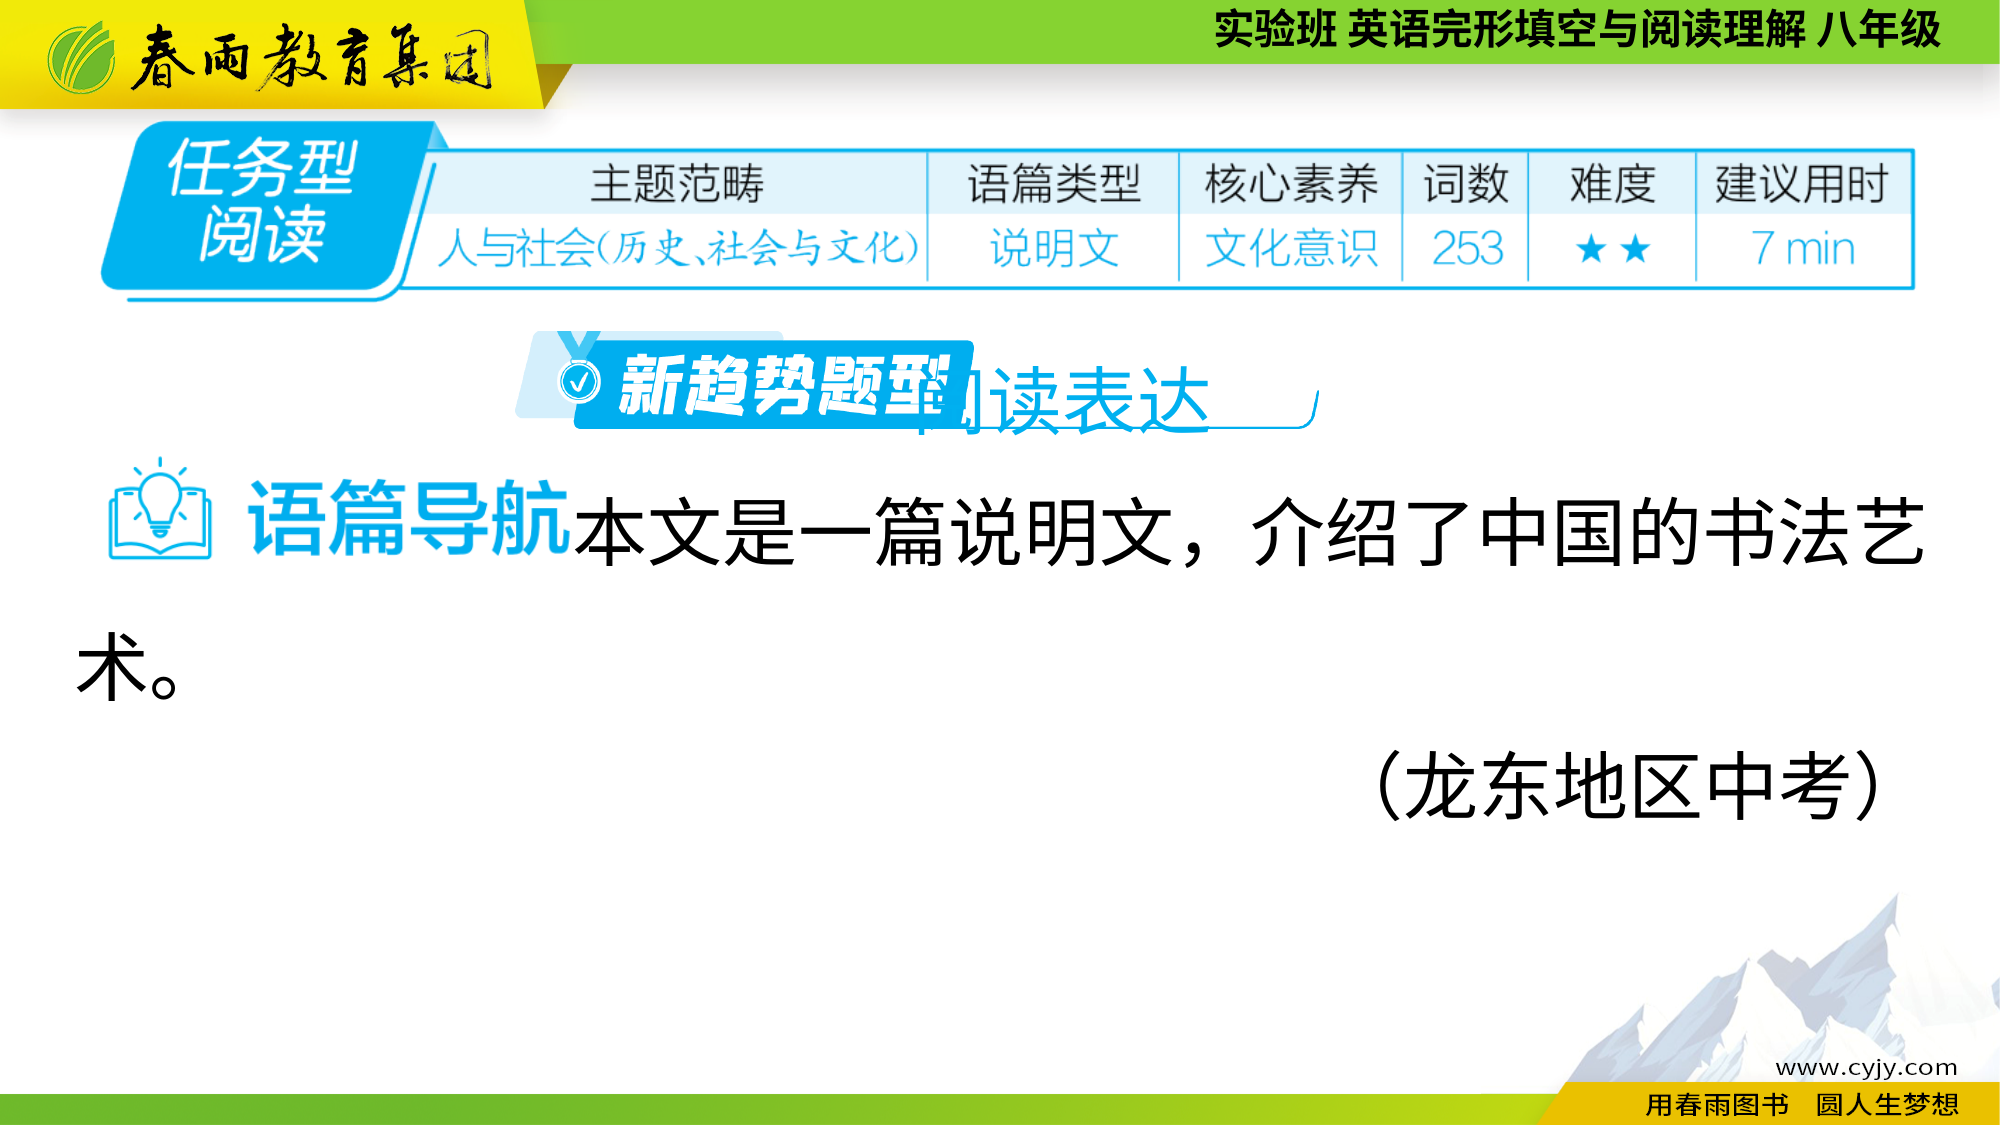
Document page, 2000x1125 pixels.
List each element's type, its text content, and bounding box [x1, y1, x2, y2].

text_box 阅读表达 [59, 302, 1944, 432]
list （龙东地区中考） [59, 718, 1944, 822]
picture [0, 0, 2000, 1125]
text_box 本文是一篇说明文，介绍了中国的书法艺术。 [59, 432, 1944, 718]
